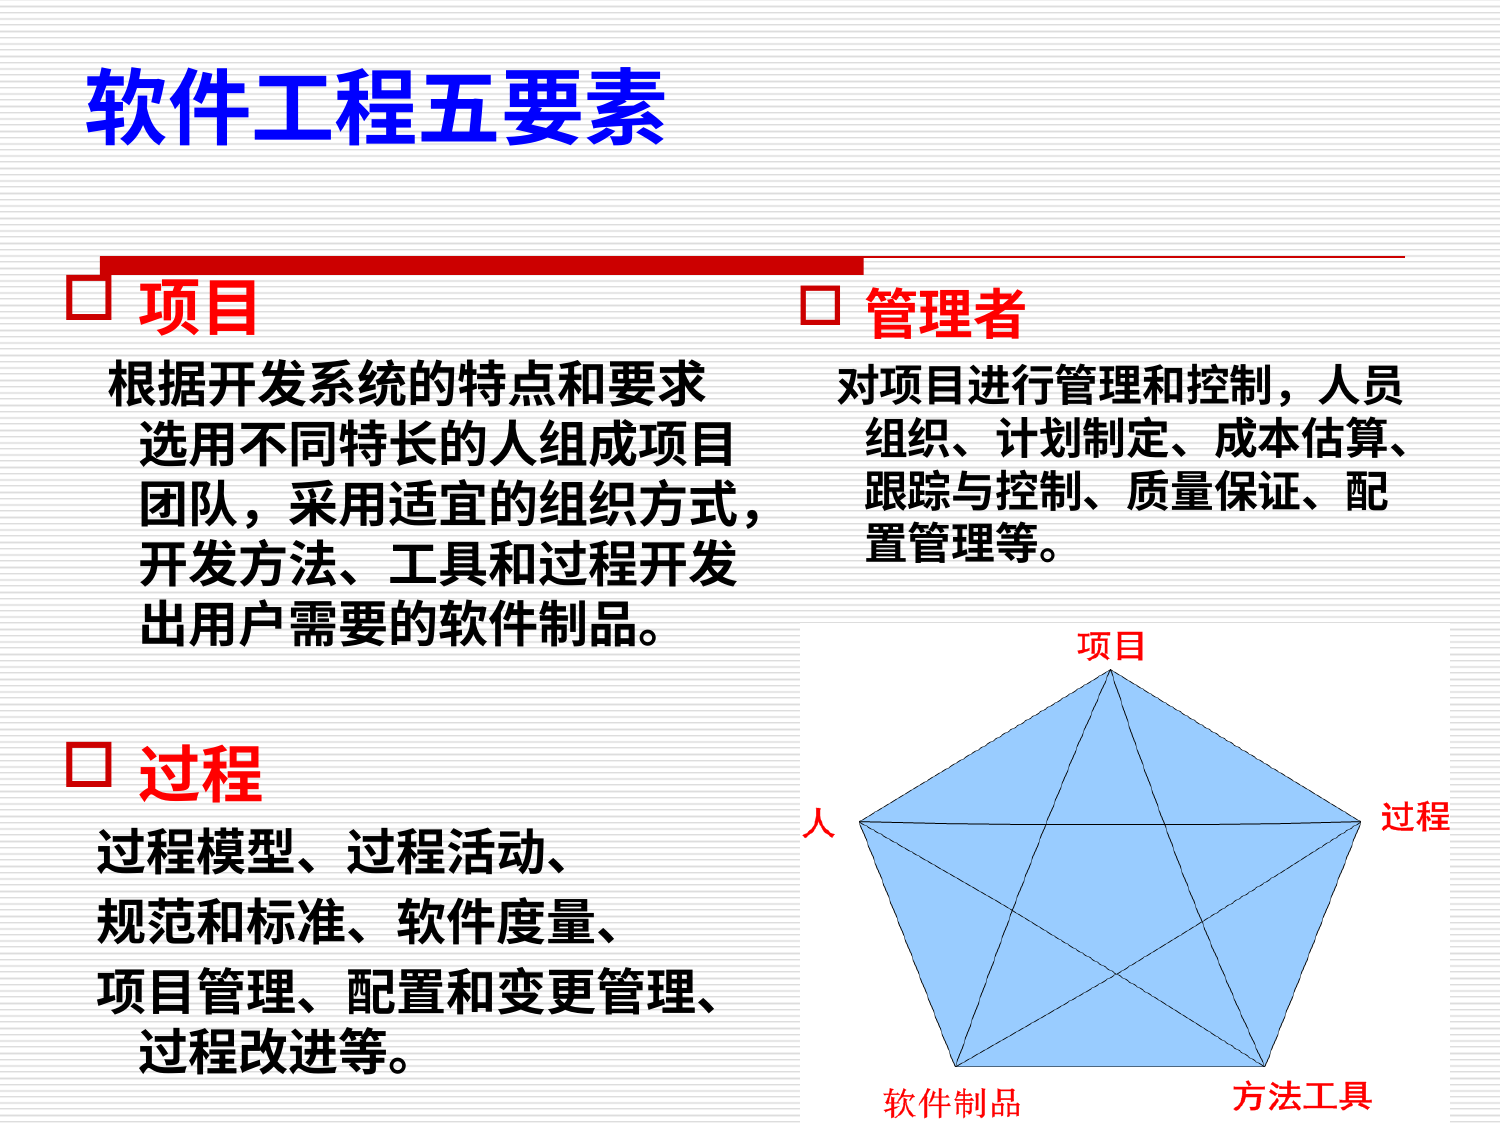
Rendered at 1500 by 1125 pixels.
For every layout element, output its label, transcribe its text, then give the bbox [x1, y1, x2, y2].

text_box 软件工程五要素 [70, 47, 1421, 179]
text_box 管理者 对项目进行管理和控制，人员组织、计划制定、成本估算、跟踪与控制、质量保证、配置管理等。 [781, 272, 1444, 578]
picture [0, 1, 1500, 1125]
text_box 项目 根据开发系统的特点和要求选用不同特长的人组成项目团队，采用适宜的组织方式，开发方法、工具和过程开发出用户需要的软件制品。 过程 过程模型、过程活动、 规范和标准、软件度量、 项目管理、配置和变更管理、过程改进等。 [46, 260, 765, 1117]
